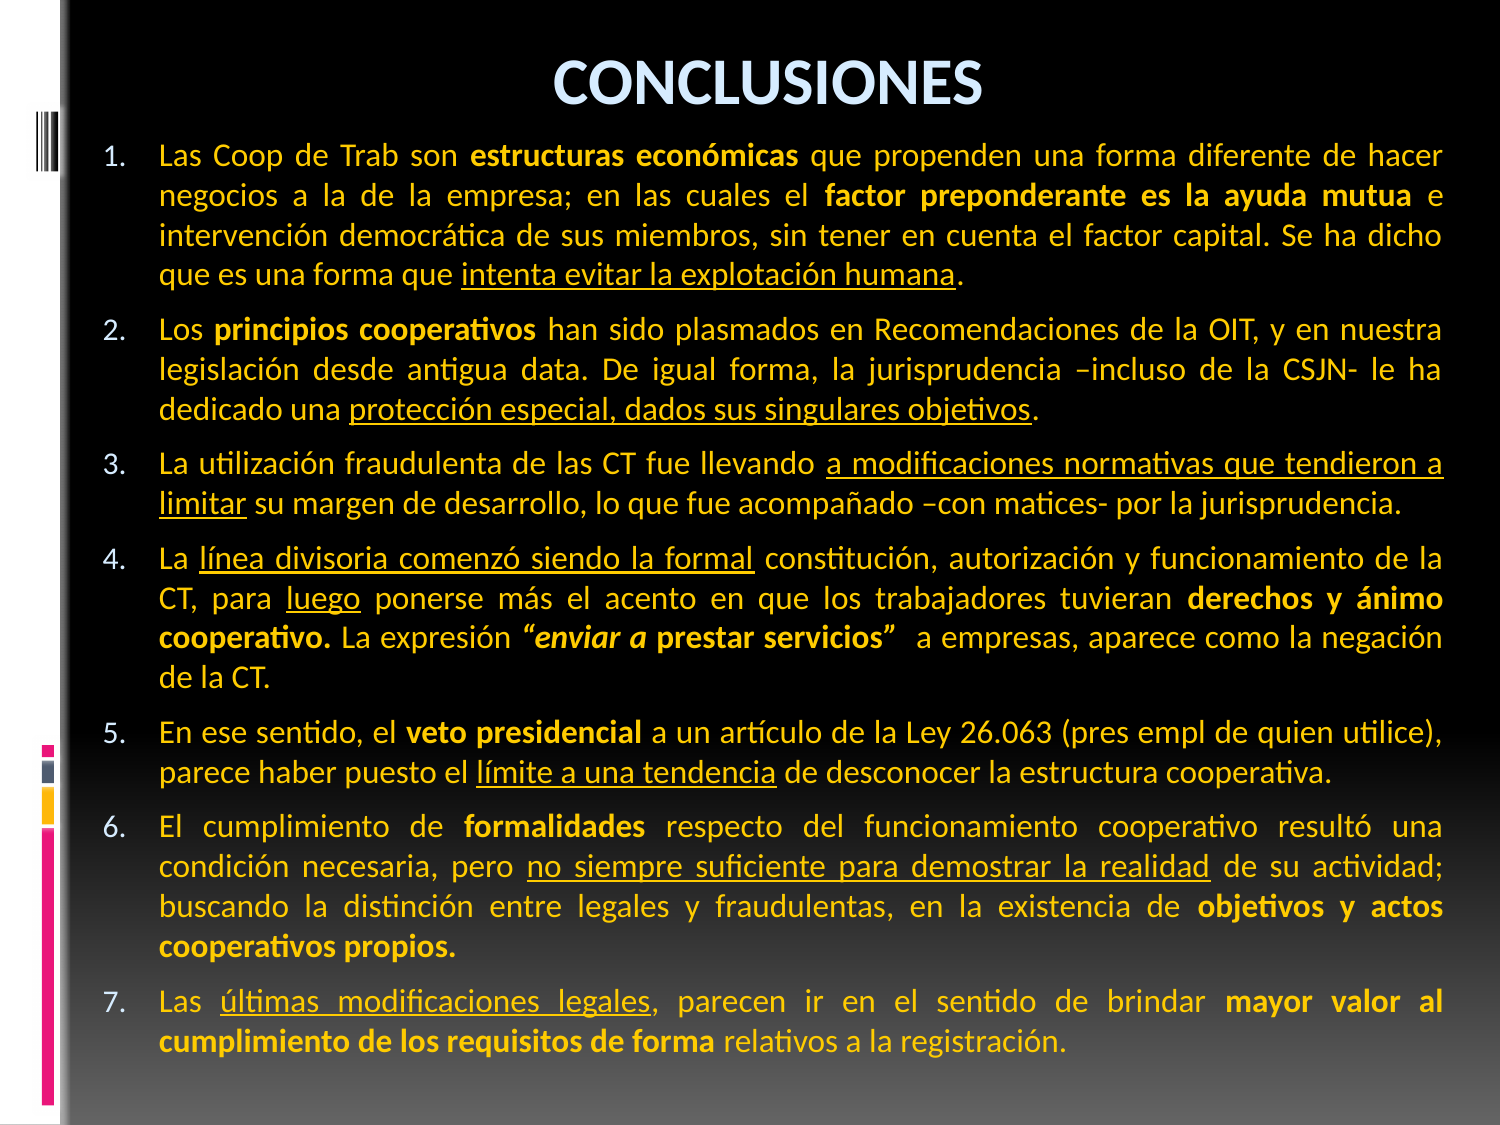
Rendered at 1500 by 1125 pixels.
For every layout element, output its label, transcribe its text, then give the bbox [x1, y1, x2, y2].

title conclusiones [112, 30, 1427, 125]
list Las Coop de Trab son estructuras económicas que propenden una forma diferente de hacer negocios a la de la empresa; en las cuales el factor preponderante es la ayuda mutua e intervención democrática de sus miembros, sin tener en cuenta el factor capital. Se ha dicho que es una forma que intenta evitar la explotación humana. Los principios cooperativos han sido plasmados en Recomendaciones de la OIT, y en nuestra legislación desde antigua data. De igual forma, la jurisprudencia –incluso de la CSJN- le ha dedicado una protección especial, dados sus singulares objetivos. La utilización fraudulenta de las CT fue llevando a modificaciones normativas que tendieron a limitar su margen de desarrollo, lo que fue acompañado –con matices- por la jurisprudencia. La línea divisoria comenzó siendo la formal constitución, autorización y funcionamiento de la CT, para luego ponerse más el acento en que los trabajadores tuvieran derechos y ánimo cooperativo. La expresión “enviar a prestar servicios” a empresas, aparece como la negación de la CT. En ese sentido, el veto presidencial a un artículo de la Ley 26.063 (pres empl de quien utilice), parece haber puesto el límite a una tendencia de desconocer la estructura cooperativa. El cumplimiento de formalidades respecto del funcionamiento cooperativo resultó una condición necesaria, pero no siempre suficiente para demostrar la realidad de su actividad; buscando la distinción entre legales y fraudulentas, en la existencia de objetivos y actos cooperativos propios. Las últimas modificaciones legales, parecen ir en el sentido de brindar mayor valor al cumplimiento de los requisitos de forma relativos a la registración. [76, 125, 1459, 1083]
